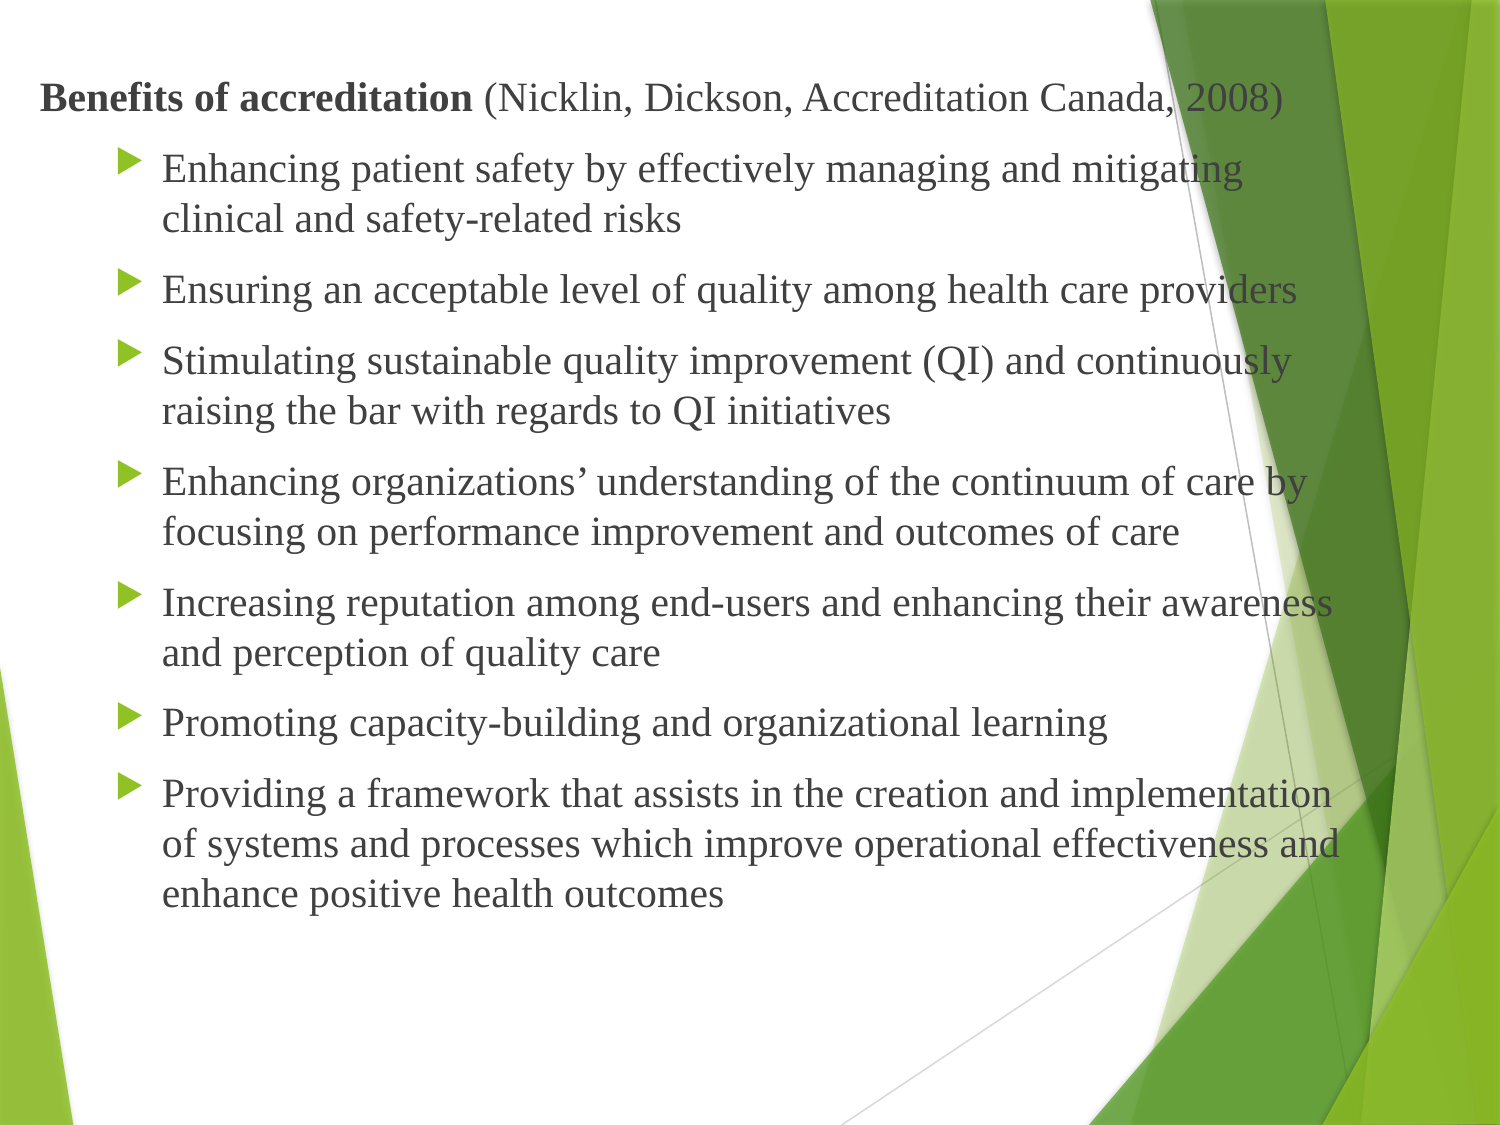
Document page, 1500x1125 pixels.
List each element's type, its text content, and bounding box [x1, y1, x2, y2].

list Benefits of accreditation (Nicklin, Dickson, Accreditation Canada, 2008) Enhancing patient safety by effectively managing and mitigating clinical and safety-related risks Ensuring an acceptable level of quality among health care providers Stimulating sustainable quality improvement (QI) and continuously raising the bar with regards to QI initiatives Enhancing organizations’ understanding of the continuum of care by focusing on performance improvement and outcomes of care Increasing reputation among end-users and enhancing their awareness and perception of quality care Promoting capacity-building and organizational learning Providing a framework that assists in the creation and implementation of systems and processes which improve operational effectiveness and enhance positive health outcomes [24, 62, 1375, 968]
